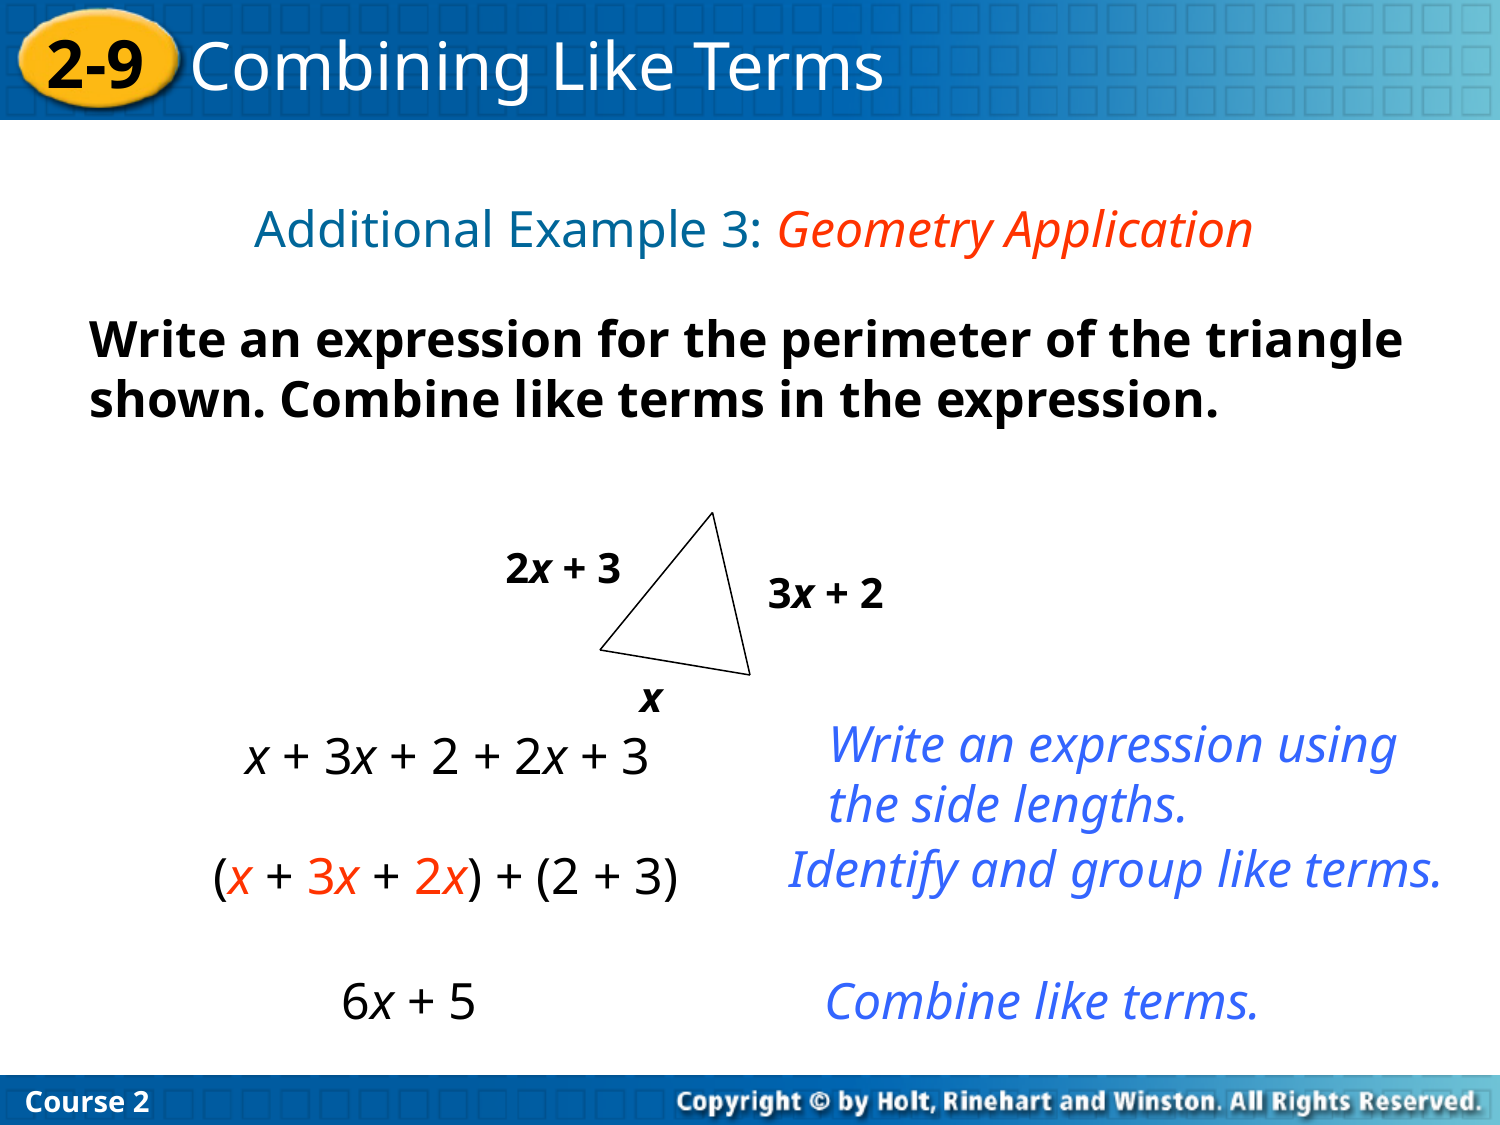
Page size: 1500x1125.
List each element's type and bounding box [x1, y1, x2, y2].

text_box [0, 0, 1500, 1125]
